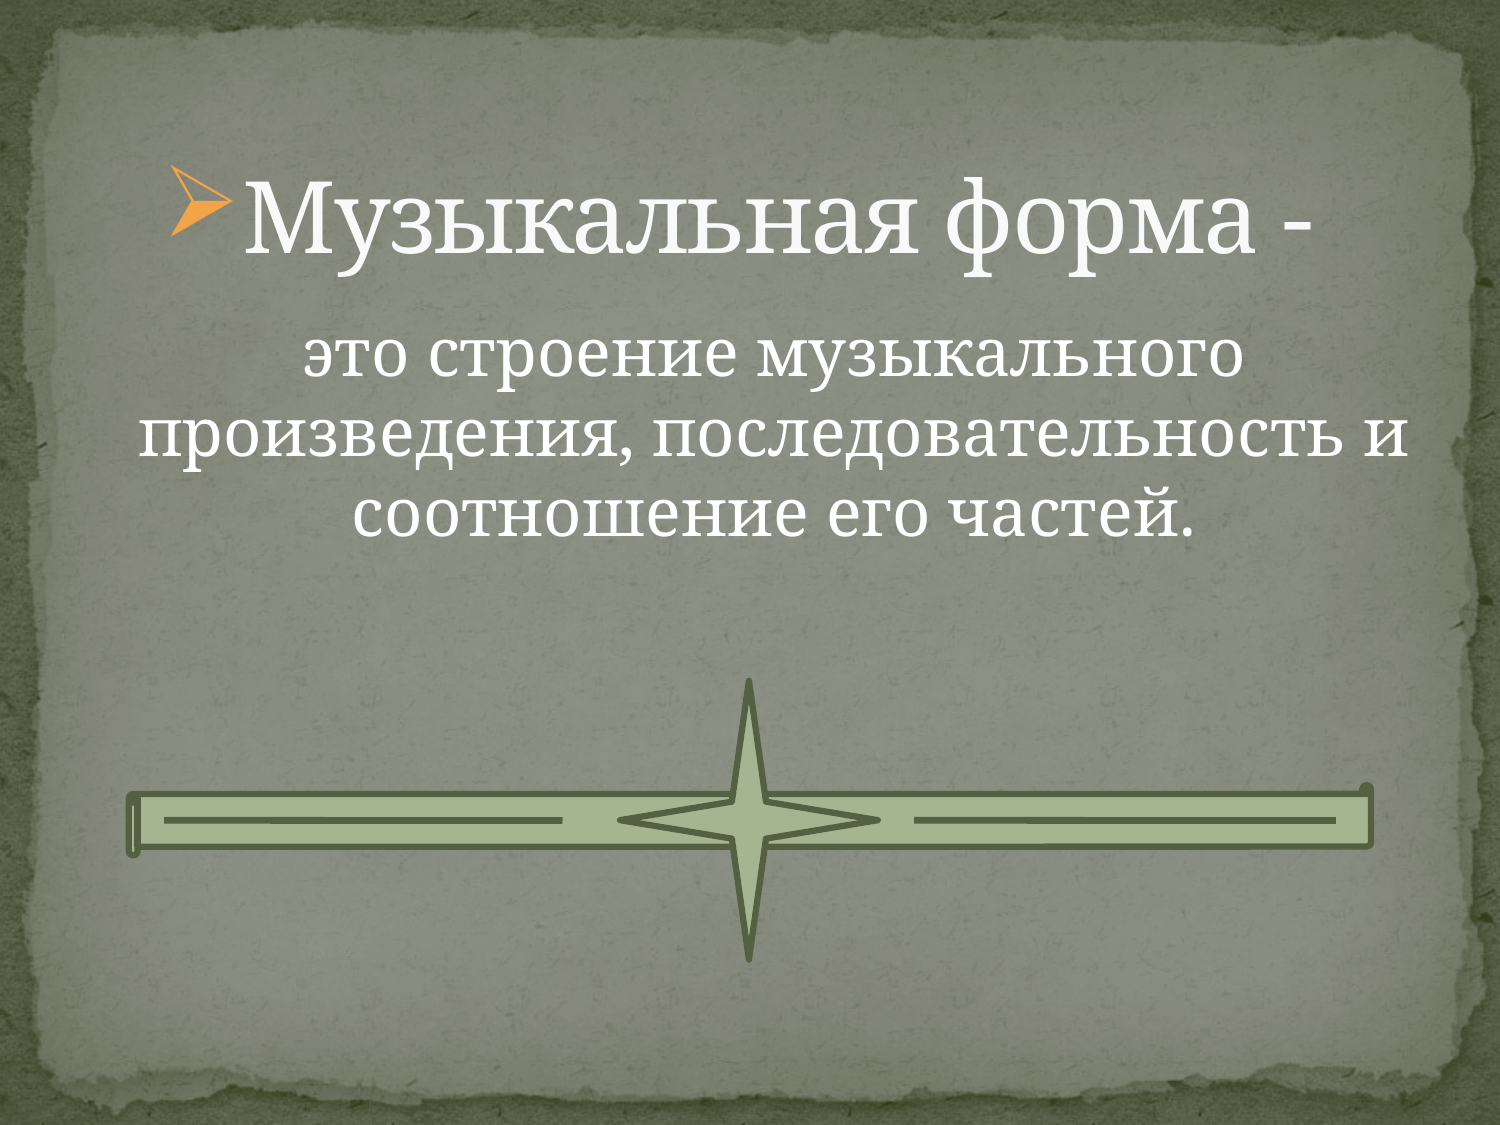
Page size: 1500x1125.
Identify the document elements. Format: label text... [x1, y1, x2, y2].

list это строение музыкального произведения, последовательность и соотношение его частей. [76, 302, 1428, 999]
text_box [768, 782, 1375, 850]
text_box [616, 677, 881, 963]
text_box [125, 790, 730, 859]
title Музыкальная форма - [74, 24, 1425, 282]
